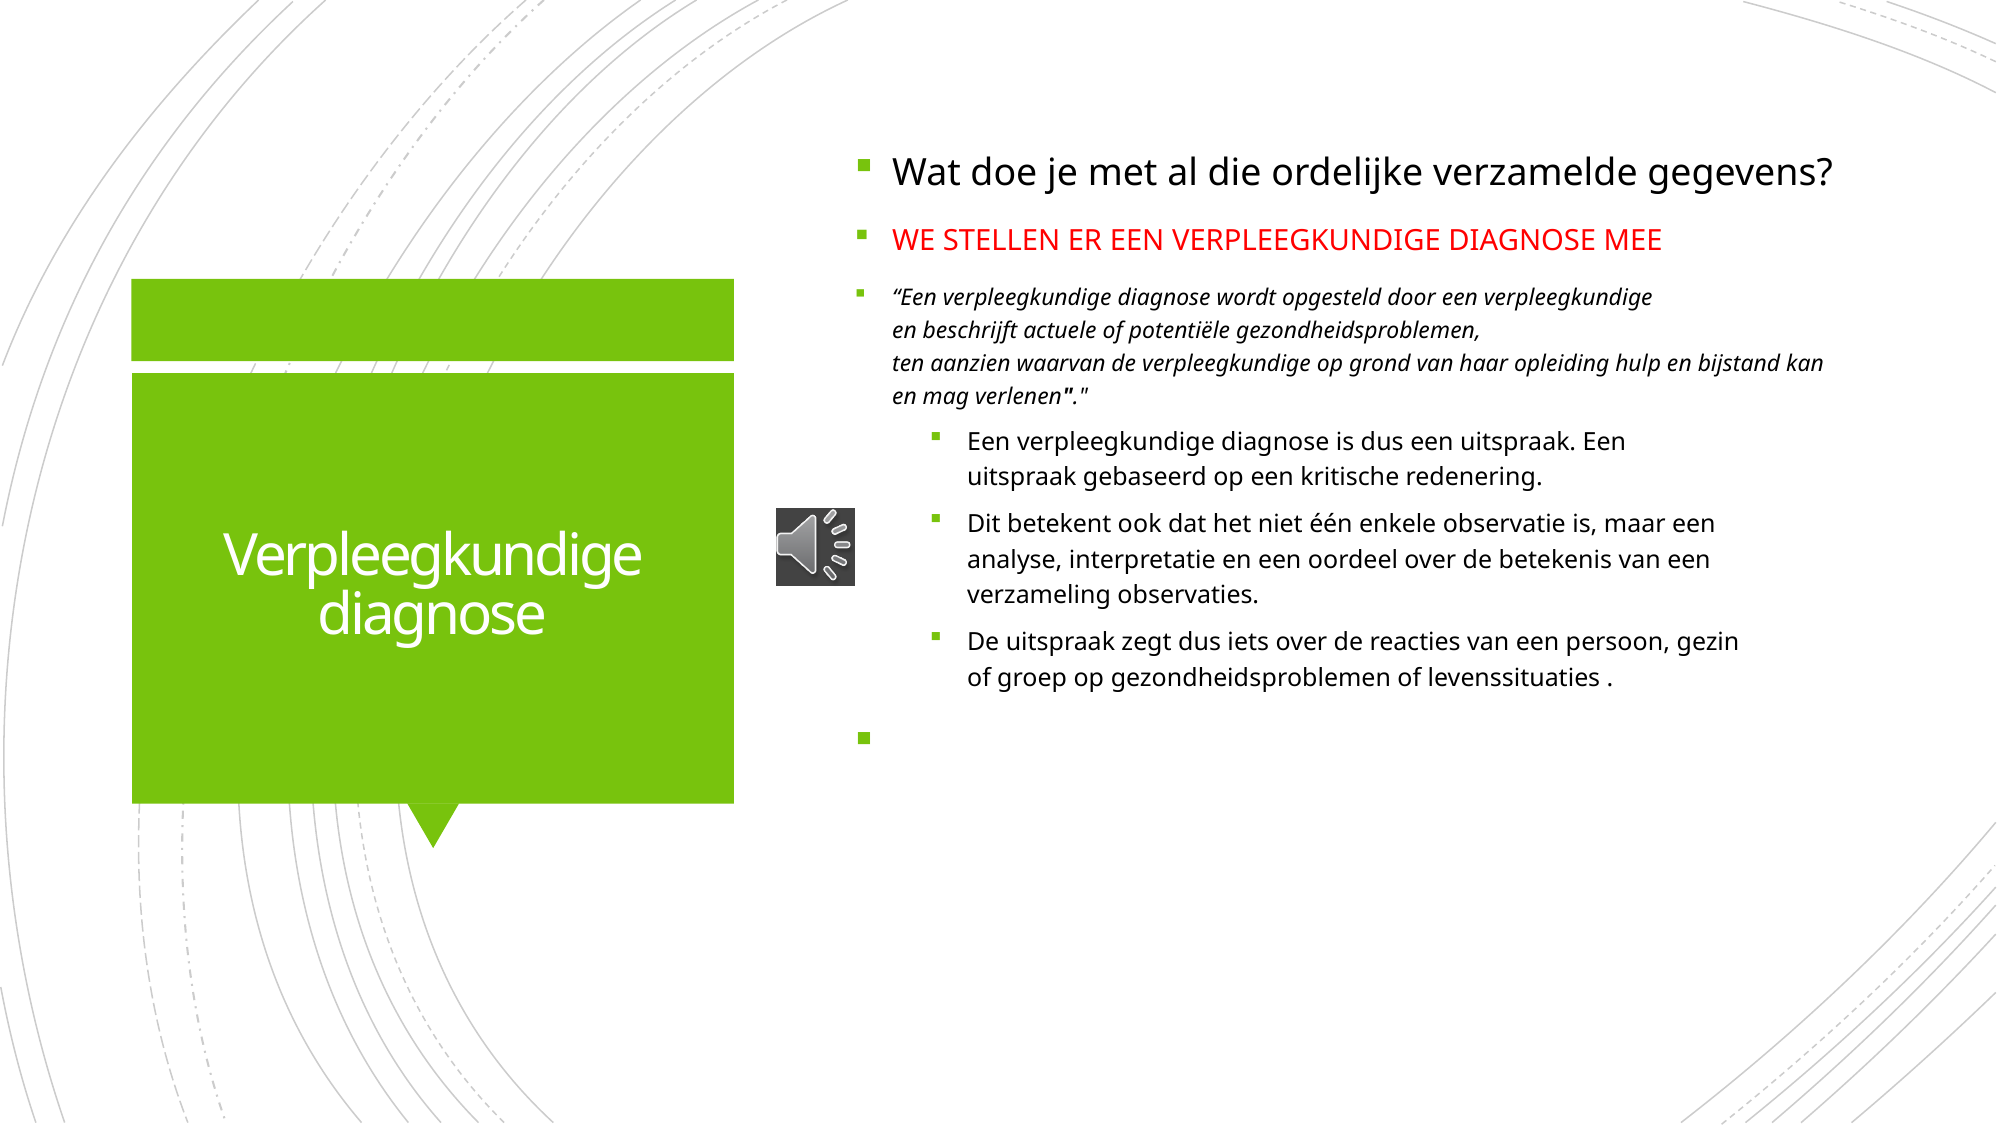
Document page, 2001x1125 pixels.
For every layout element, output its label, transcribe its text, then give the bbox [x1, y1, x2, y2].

picture [775, 506, 856, 588]
list Wat doe je met al die ordelijke verzamelde gegevens? WE STELLEN ER EEN VERPLEEGKUNDIGE DIAGNOSE MEE “Een verpleegkundige diagnose wordt opgesteld door een verpleegkundige ​ en beschrijft actuele of potentiële gezondheidsproblemen, ​ ten aanzien waarvan de verpleegkundige op grond van haar opleiding hulp en bijstand kan en mag verlenen"." ​ Een verpleegkundige diagnose is dus een uitspraak. Een uitspraak gebaseerd op een kritische redenering.​ Dit betekent ook dat het niet één enkele observatie is, maar een analyse, interpretatie en een oordeel over de betekenis van een verzameling observaties. ​ De uitspraak zegt dus iets over de reacties van een persoon, gezin of groep op gezondheids­problemen of levenssituaties .​ ​ [839, 131, 1871, 993]
title Verpleegkundige diagnose [145, 385, 720, 789]
